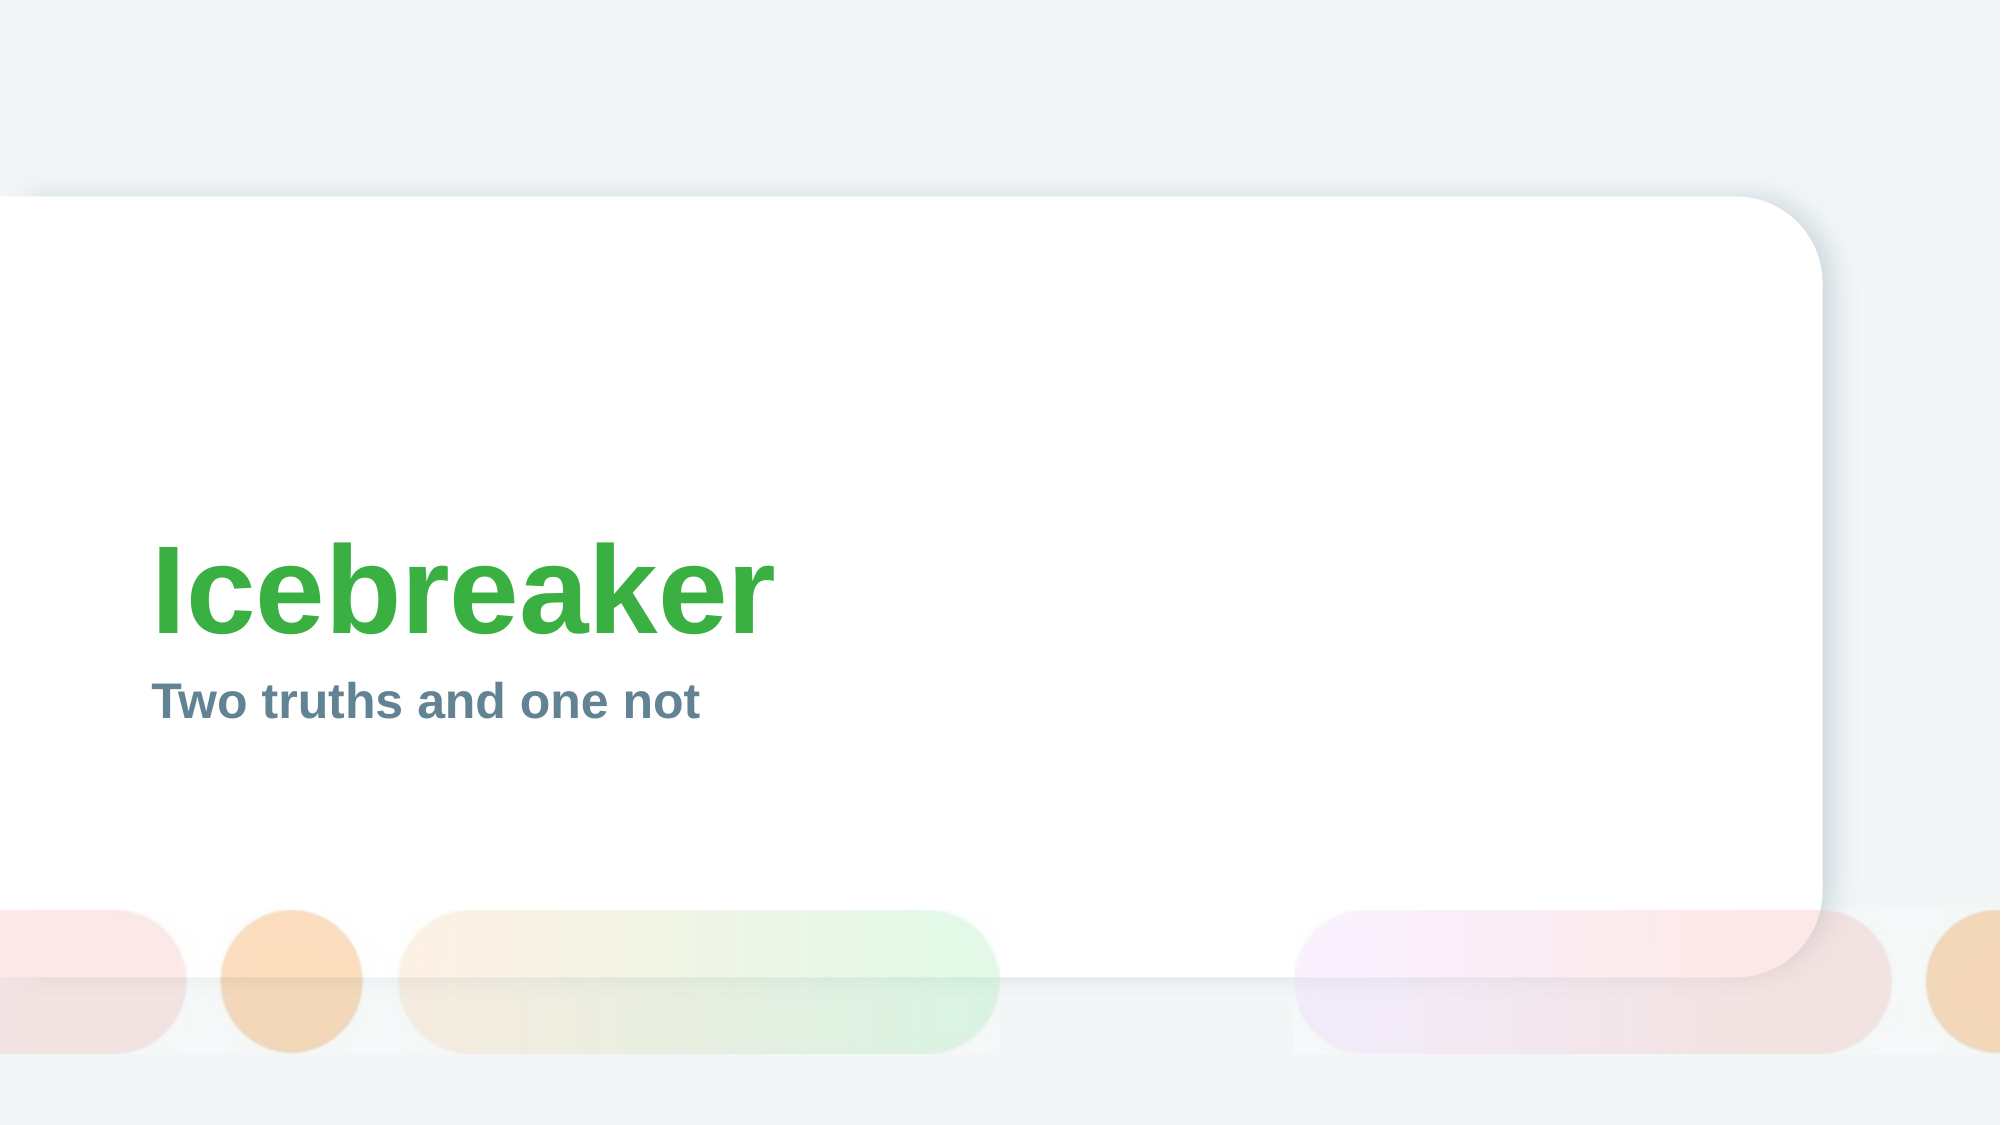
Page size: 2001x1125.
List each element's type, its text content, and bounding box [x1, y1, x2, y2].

title Icebreaker [136, 313, 1729, 666]
list Two truths and one not [136, 667, 1468, 823]
